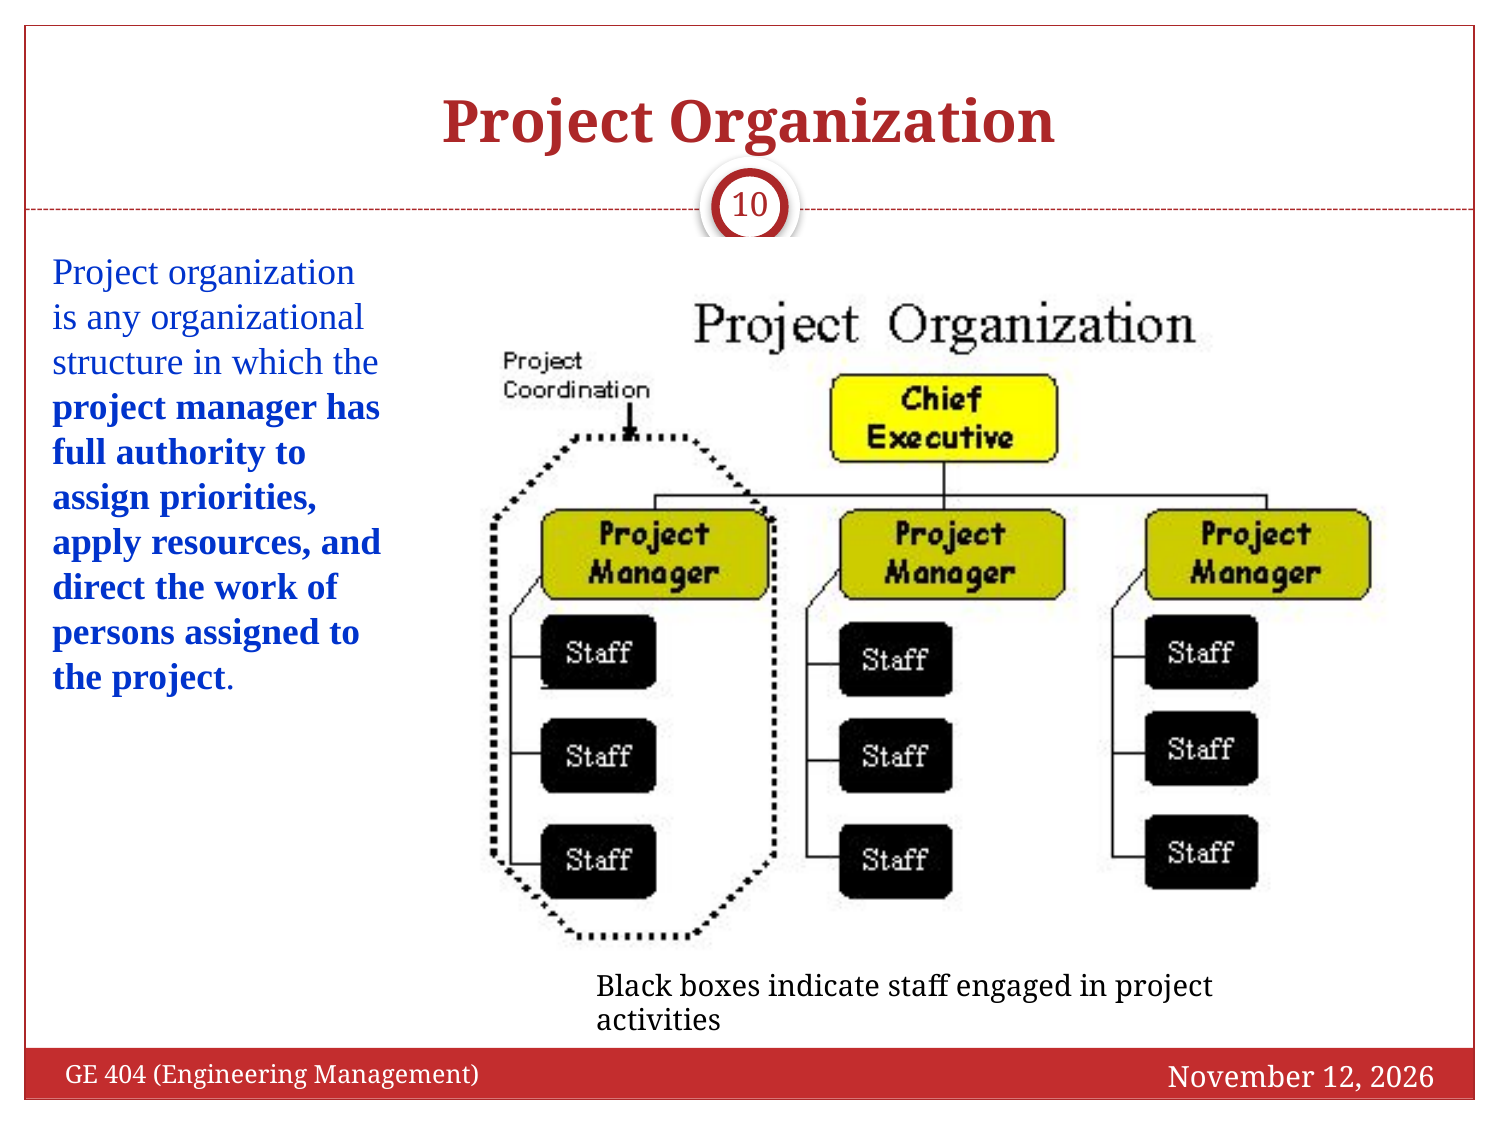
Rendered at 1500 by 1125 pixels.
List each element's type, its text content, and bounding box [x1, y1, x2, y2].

slide_number 10 [712, 169, 788, 234]
title Project Organization [49, 37, 1450, 162]
footer GE 404 (Engineering Management) [50, 1051, 638, 1112]
text_box Project organization is any organizational structure in which the project manager has full authority to assign priorities, apply resources, and direct the work of persons assigned to the project. [37, 239, 400, 705]
picture [462, 237, 1426, 960]
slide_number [950, 1050, 1450, 1111]
text_box Black boxes indicate staff engaged in project activities [581, 971, 1319, 1045]
